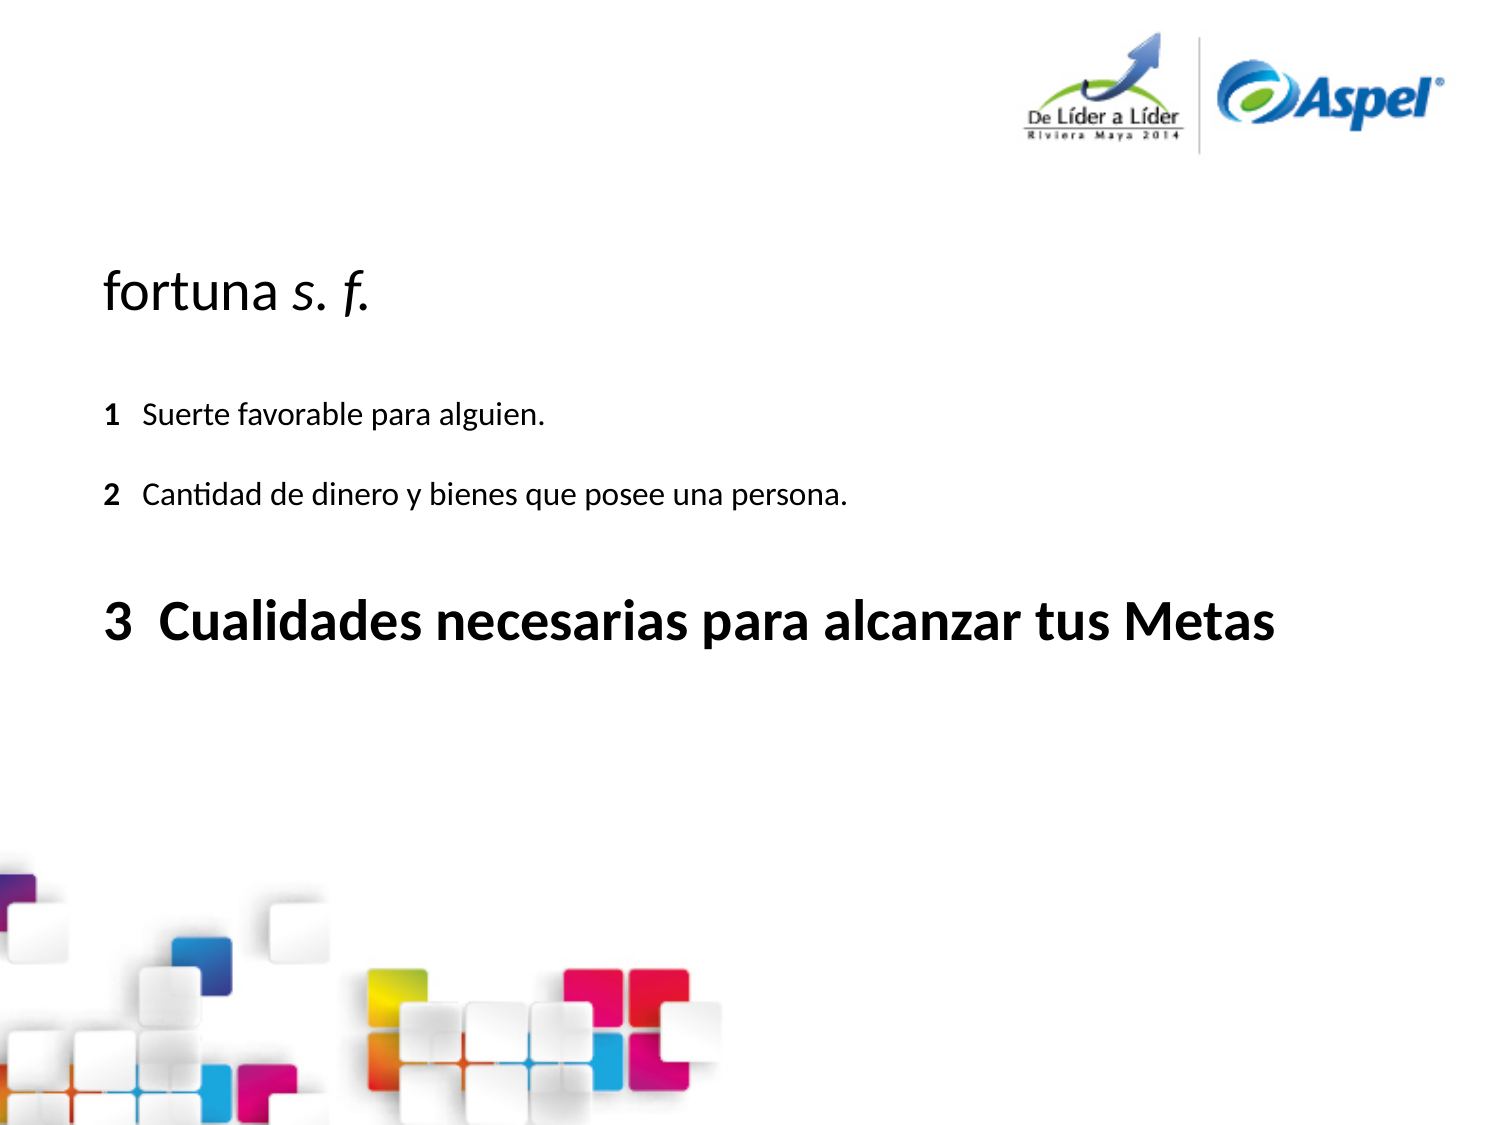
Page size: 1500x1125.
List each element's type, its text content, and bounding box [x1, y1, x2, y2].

picture [0, 0, 1500, 1125]
text_box fortuna s. f. 1 Suerte favorable para alguien. 2 Cantidad de dinero y bienes que posee una persona. 3 Cualidades necesarias para alcanzar tus Metas [88, 245, 1436, 730]
